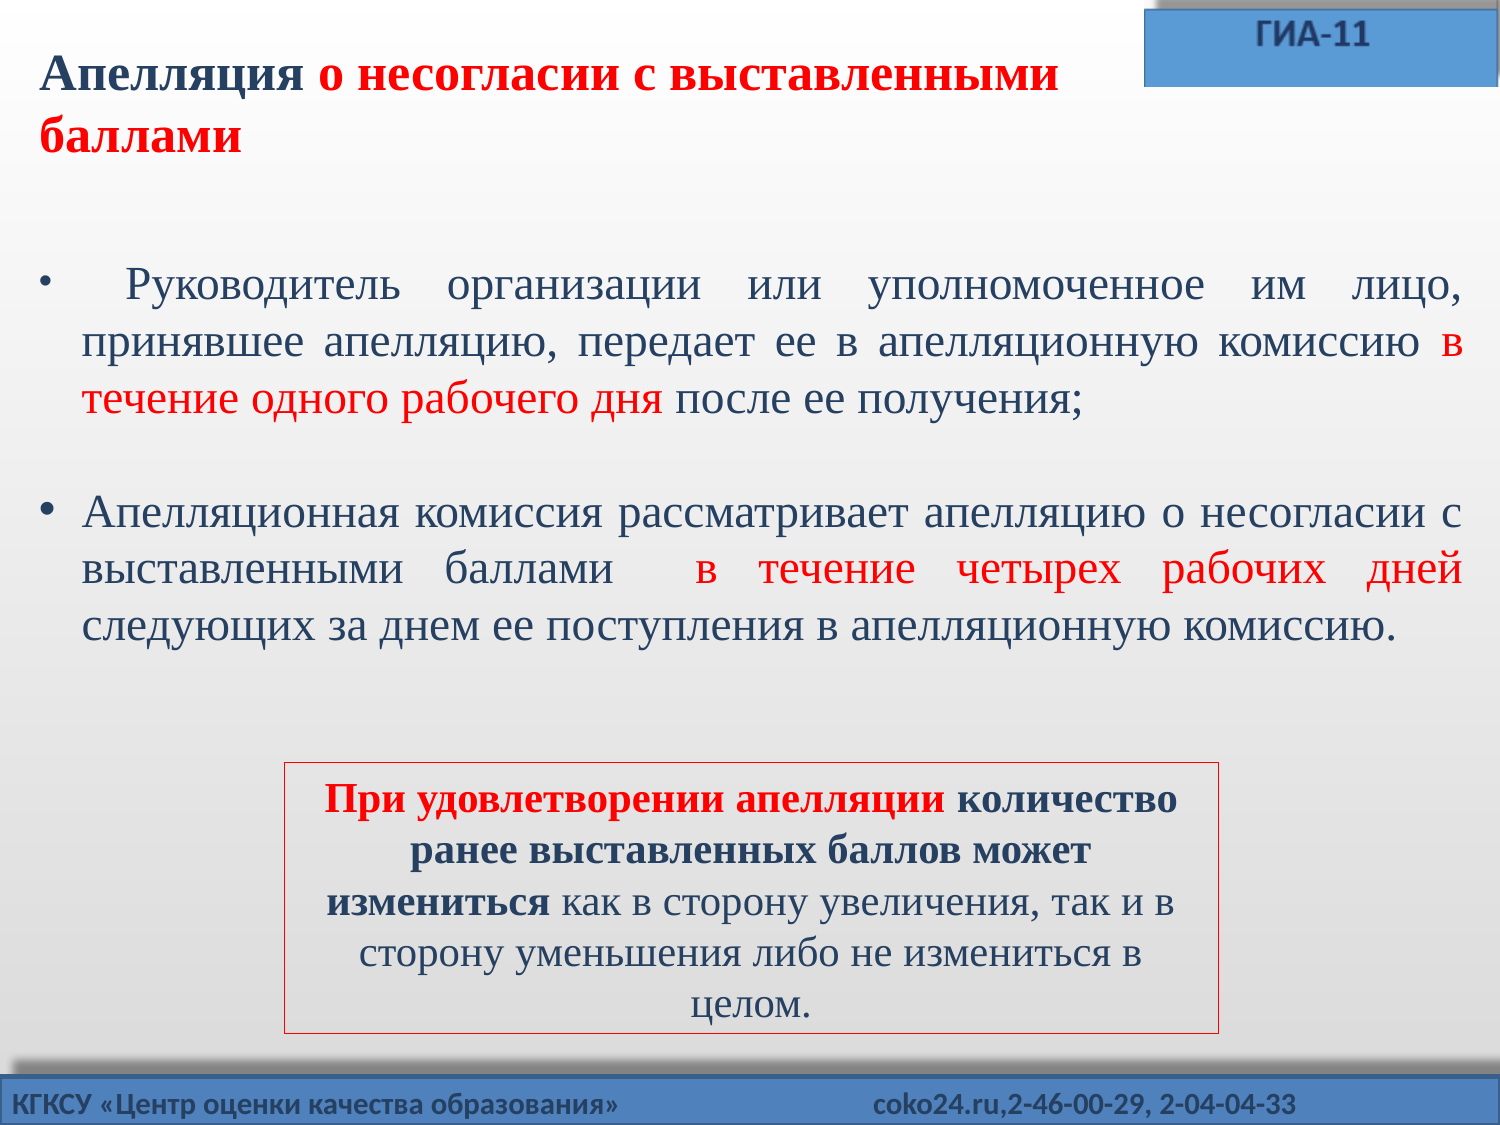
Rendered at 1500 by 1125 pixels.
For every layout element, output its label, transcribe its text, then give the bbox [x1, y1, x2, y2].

text_box Руководитель организации или уполномоченное им лицо, принявшее апелляцию, передает ее в апелляционную комиссию в течение одного рабочего дня после ее получения; Апелляционная комиссия рассматривает апелляцию о несогласии с выставленными баллами в течение четырех рабочих дней следующих за днем ее поступления в апелляционную комиссию. [24, 199, 1479, 741]
title Апелляция о несогласии с выставленными баллами [24, 30, 1170, 172]
text_box При удовлетворении апелляции количество ранее выставленных баллов может измениться как в сторону увеличения, так и в сторону уменьшения либо не измениться в целом. [284, 762, 1219, 1034]
picture [1144, 0, 1500, 87]
